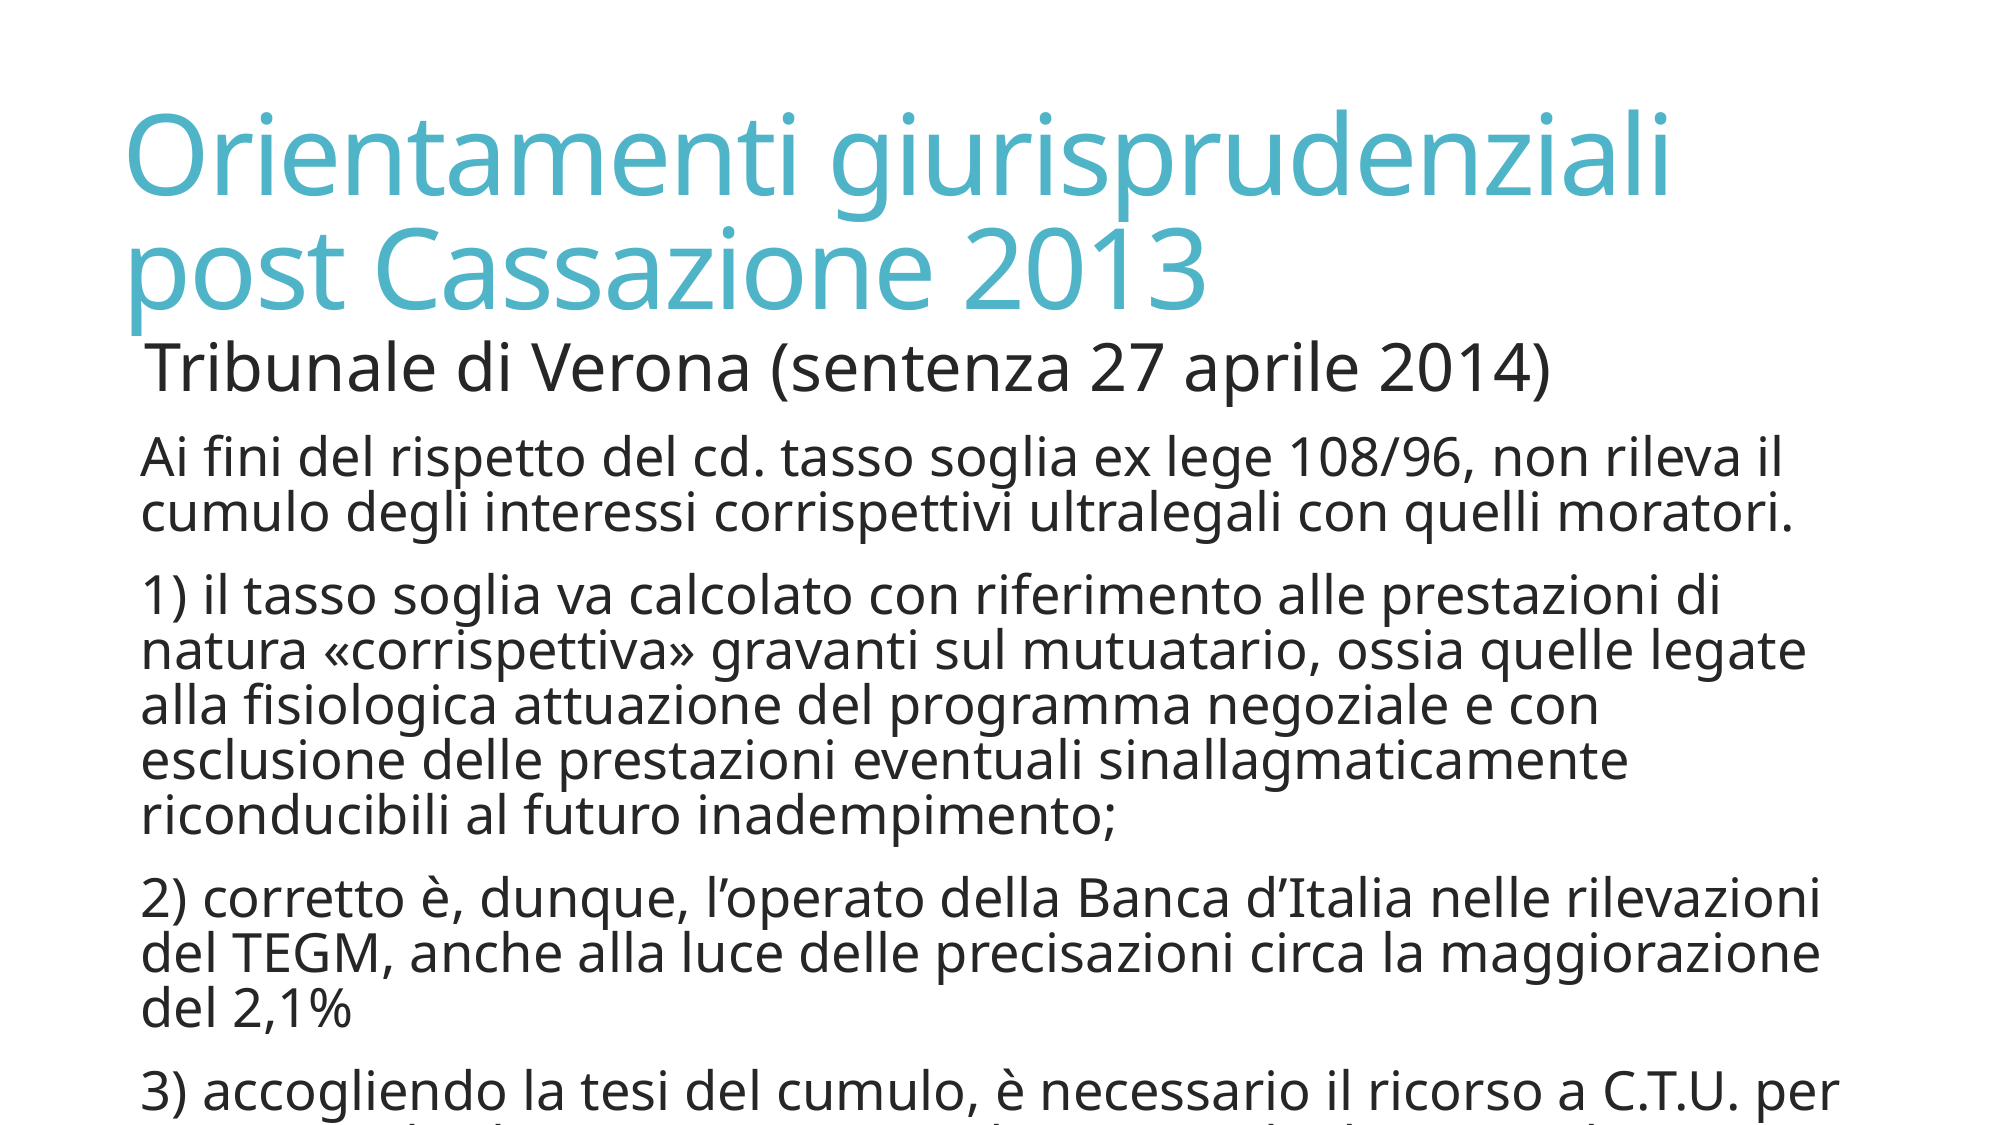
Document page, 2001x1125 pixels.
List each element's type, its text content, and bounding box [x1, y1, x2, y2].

list Tribunale di Verona (sentenza 27 aprile 2014) Ai fini del rispetto del cd. tasso soglia ex lege 108/96, non rileva il cumulo degli interessi corrispettivi ultralegali con quelli moratori. 1) il tasso soglia va calcolato con riferimento alle prestazioni di natura «corrispettiva» gravanti sul mutuatario, ossia quelle legate alla fisiologica attuazione del programma negoziale e con esclusione delle prestazioni eventuali sinallagmaticamente riconducibili al futuro inadempimento; 2) corretto è, dunque, l’operato della Banca d’Italia nelle rilevazioni del TEGM, anche alla luce delle precisazioni circa la maggiorazione del 2,1% 3) accogliendo la tesi del cumulo, è necessario il ricorso a C.T.U. per accertare il valore aggiuntivo medio nazionale dei saggi di mora. [110, 329, 1876, 949]
title Orientamenti giurisprudenziali post Cassazione 2013 [107, 82, 1875, 354]
